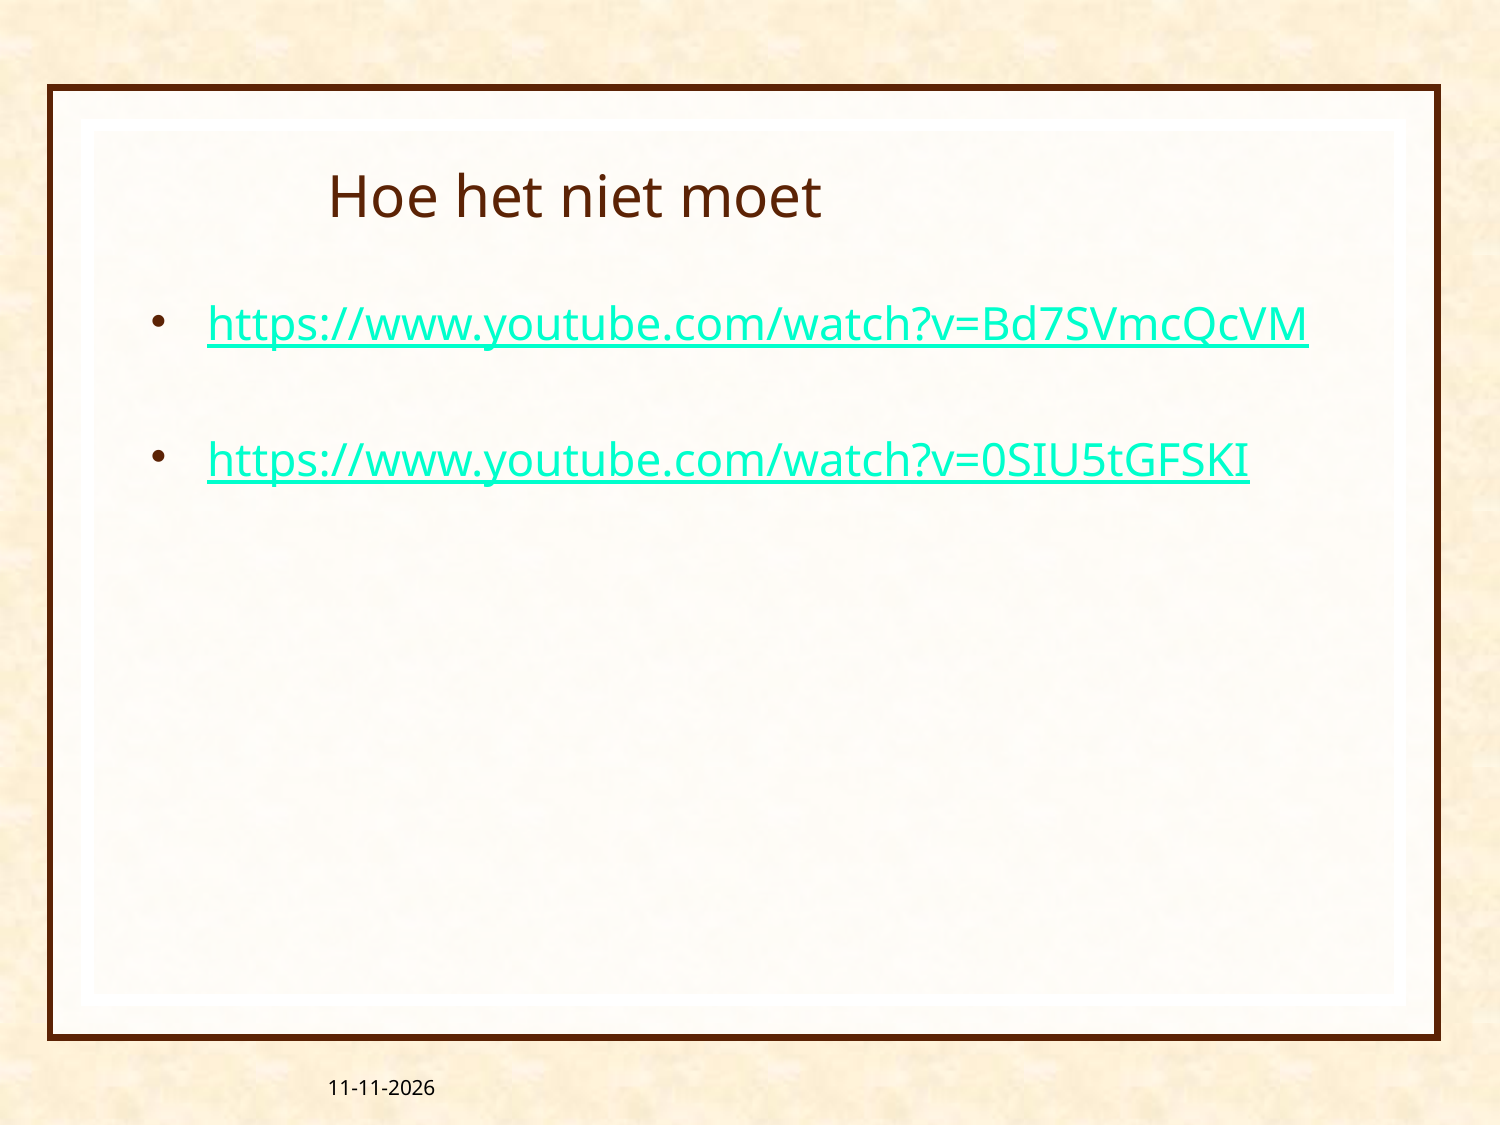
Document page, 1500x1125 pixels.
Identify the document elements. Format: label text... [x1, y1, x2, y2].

title Hoe het niet moet [312, 137, 1351, 251]
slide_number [312, 1052, 575, 1125]
picture [0, 0, 1500, 1125]
list https://www.youtube.com/watch?v=Bd7SVmcQcVM https://www.youtube.com/watch?v=0SIU5tGFSKI [135, 287, 1350, 976]
